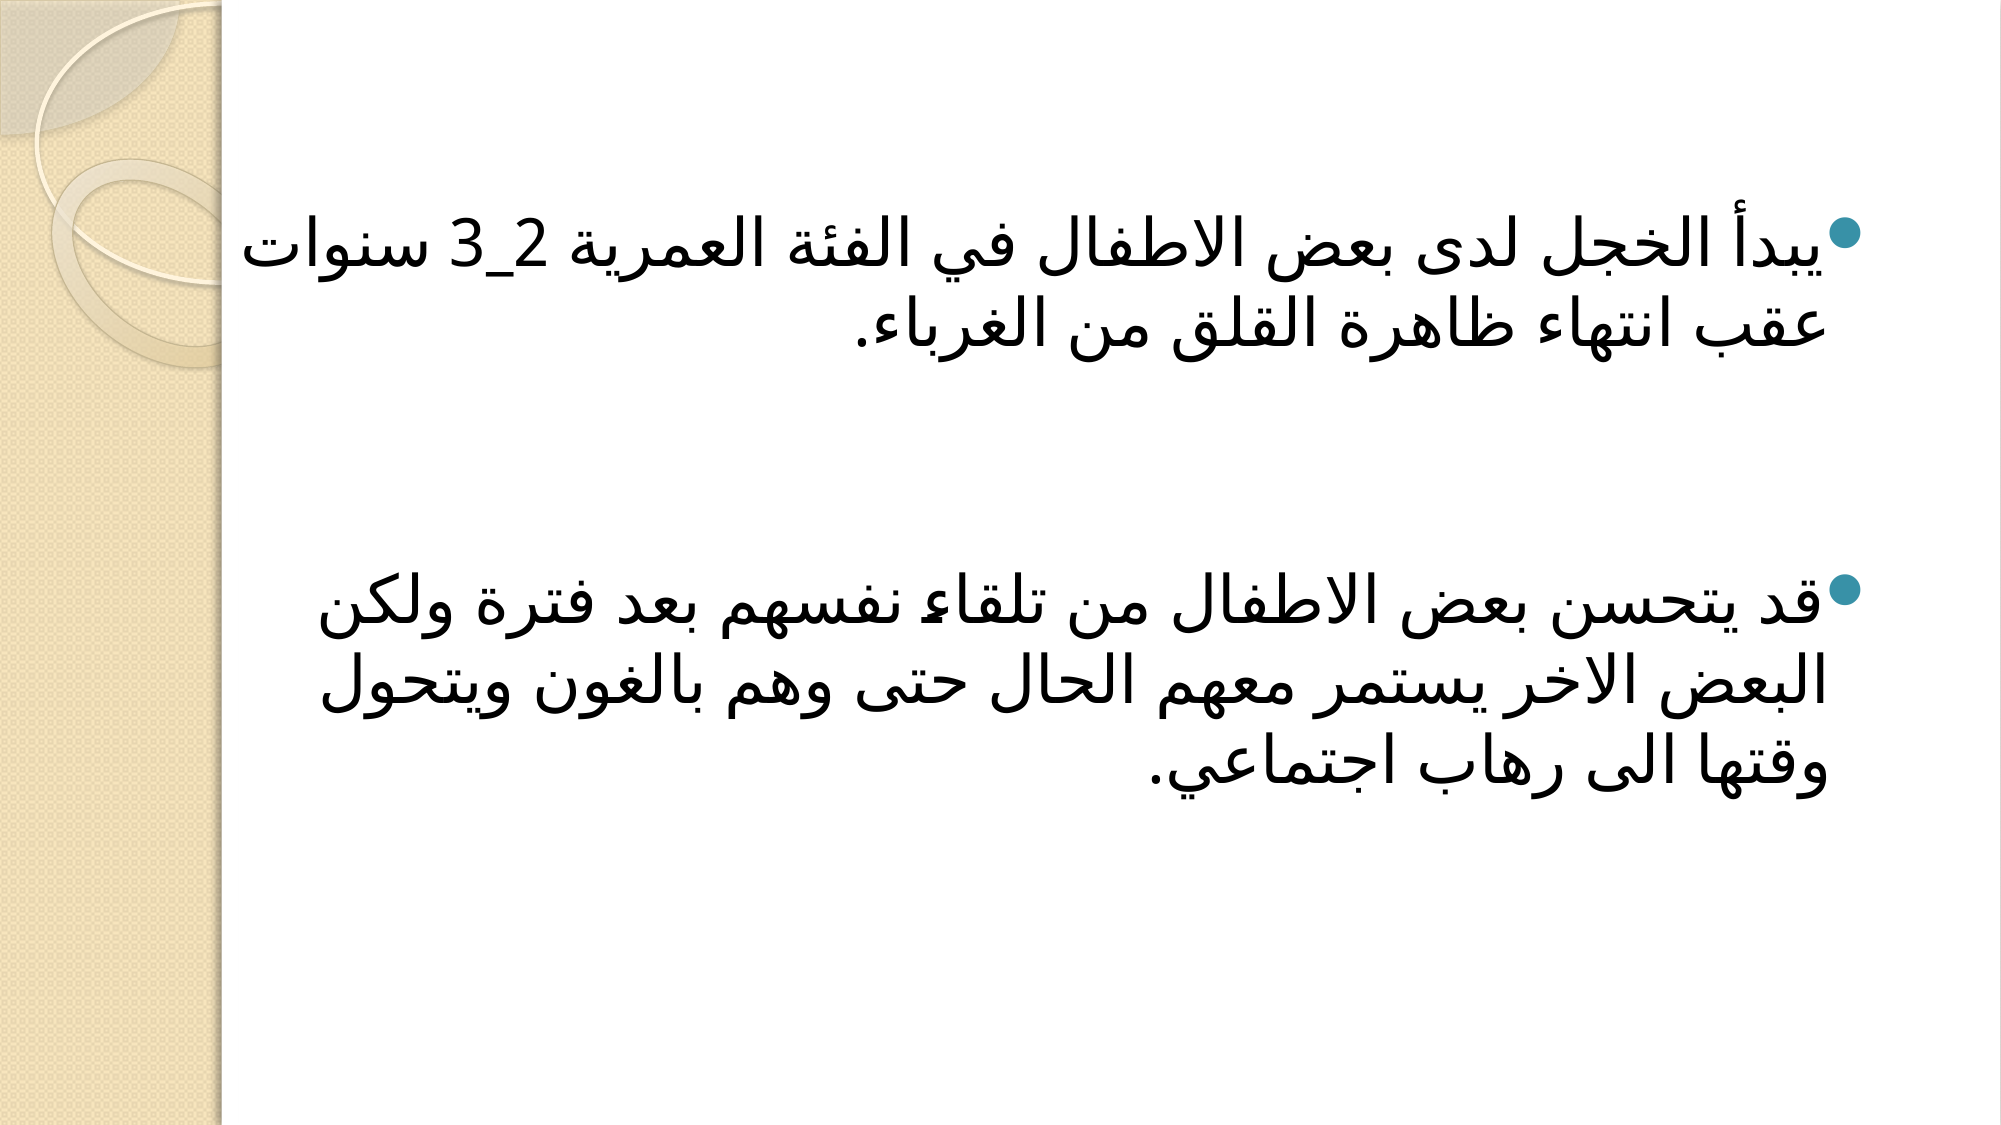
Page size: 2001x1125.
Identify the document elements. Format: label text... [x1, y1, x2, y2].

list يبدأ الخجل لدى بعض الاطفال في الفئة العمرية 2_3 سنوات عقب انتهاء ظاهرة القلق من الغرباء. قد يتحسن بعض الاطفال من تلقاء نفسهم بعد فترة ولكن البعض الاخر يستمر معهم الحال حتى وهم بالغون ويتحول وقتها الى رهاب اجتماعي. [181, 192, 1907, 907]
